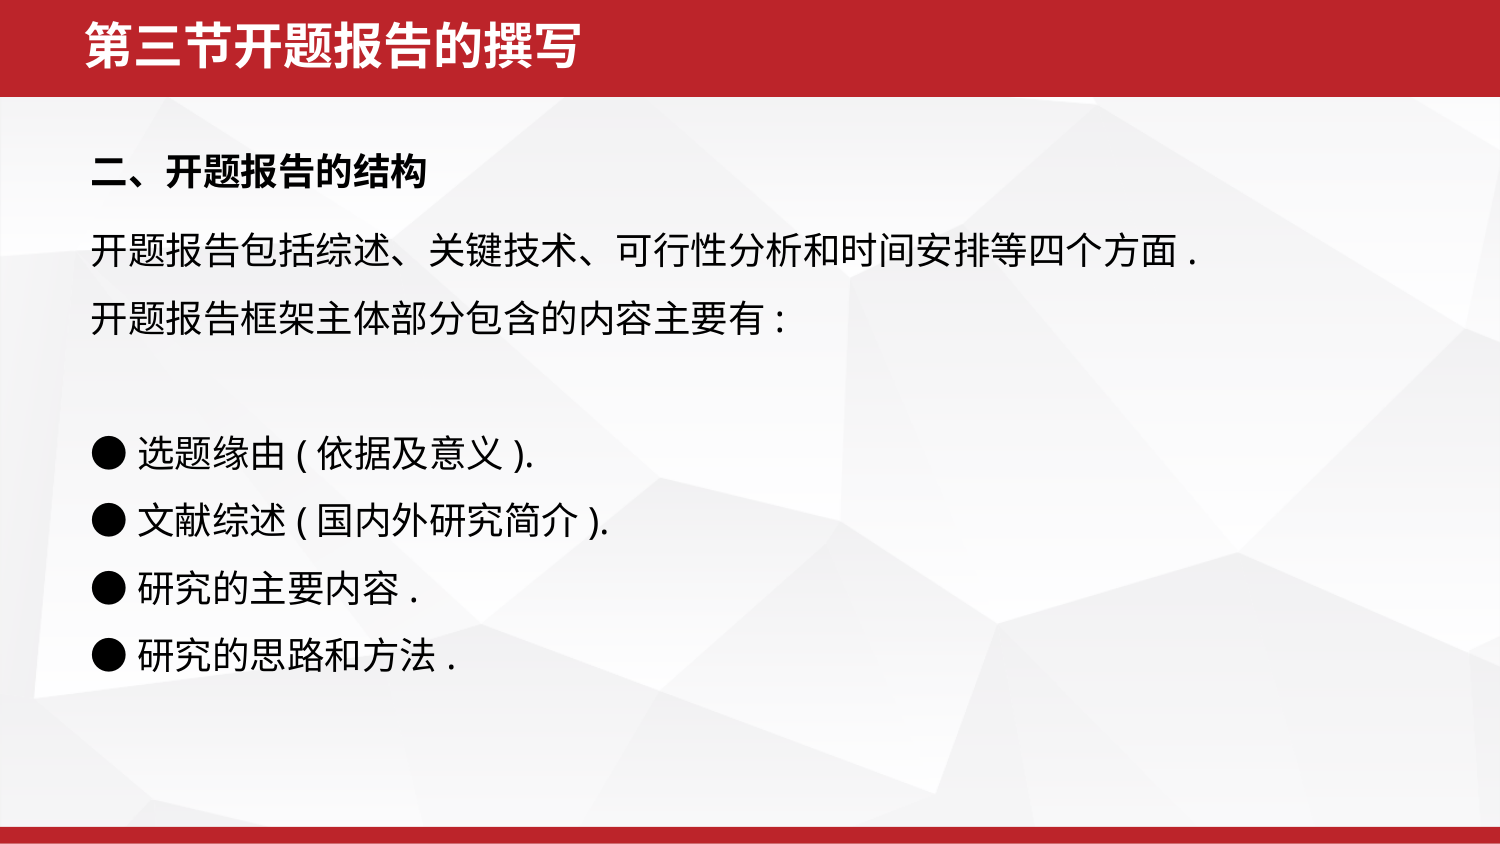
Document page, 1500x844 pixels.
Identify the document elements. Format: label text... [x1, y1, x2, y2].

picture [0, 97, 1500, 826]
text_box 二、开题报告的结构 [79, 142, 1401, 199]
title 第三节开题报告的撰写 [71, 0, 1200, 97]
text_box 开题报告包括综述、关键技术、可行性分析和时间安排等四个方面. 开题报告框架主体部分包含的内容主要有: ●选题缘由(依据及意义). ●文献综述(国内外研究简介). ●研究的主要内容. ●研究的思路和方法. [79, 199, 1401, 684]
